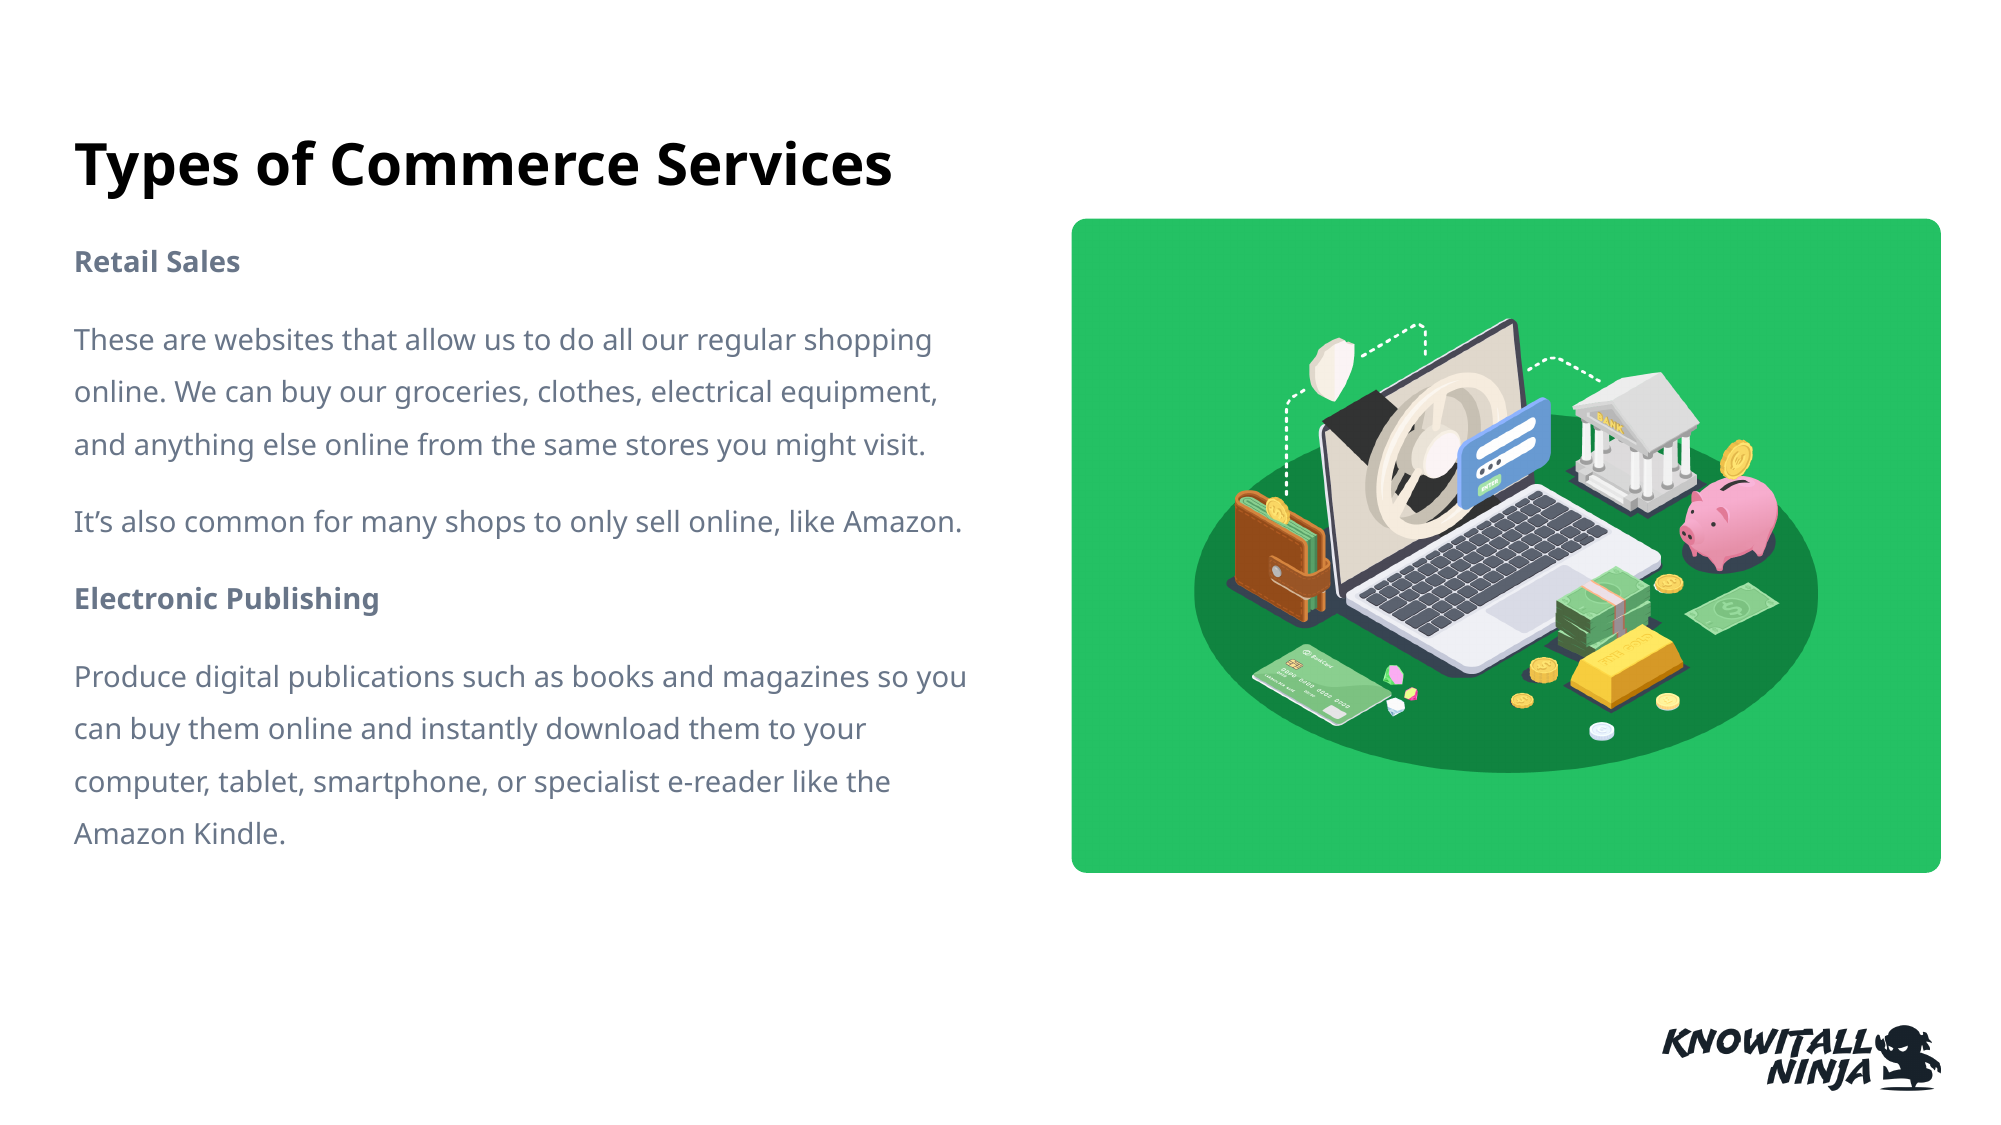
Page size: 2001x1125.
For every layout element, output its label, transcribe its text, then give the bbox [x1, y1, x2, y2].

list Retail Sales These are websites that allow us to do all our regular shopping online. We can buy our groceries, clothes, electrical equipment, and anything else online from the same stores you might visit. It’s also common for many shops to only sell online, like Amazon. Electronic Publishing Produce digital publications such as books and magazines so you can buy them online and instantly download them to your computer, tablet, smartphone, or specialist e-reader like the Amazon Kindle. [59, 218, 1000, 1091]
picture [1662, 1025, 1941, 1091]
title Types of Commerce Services [59, 117, 1000, 206]
picture [1071, 218, 1942, 874]
